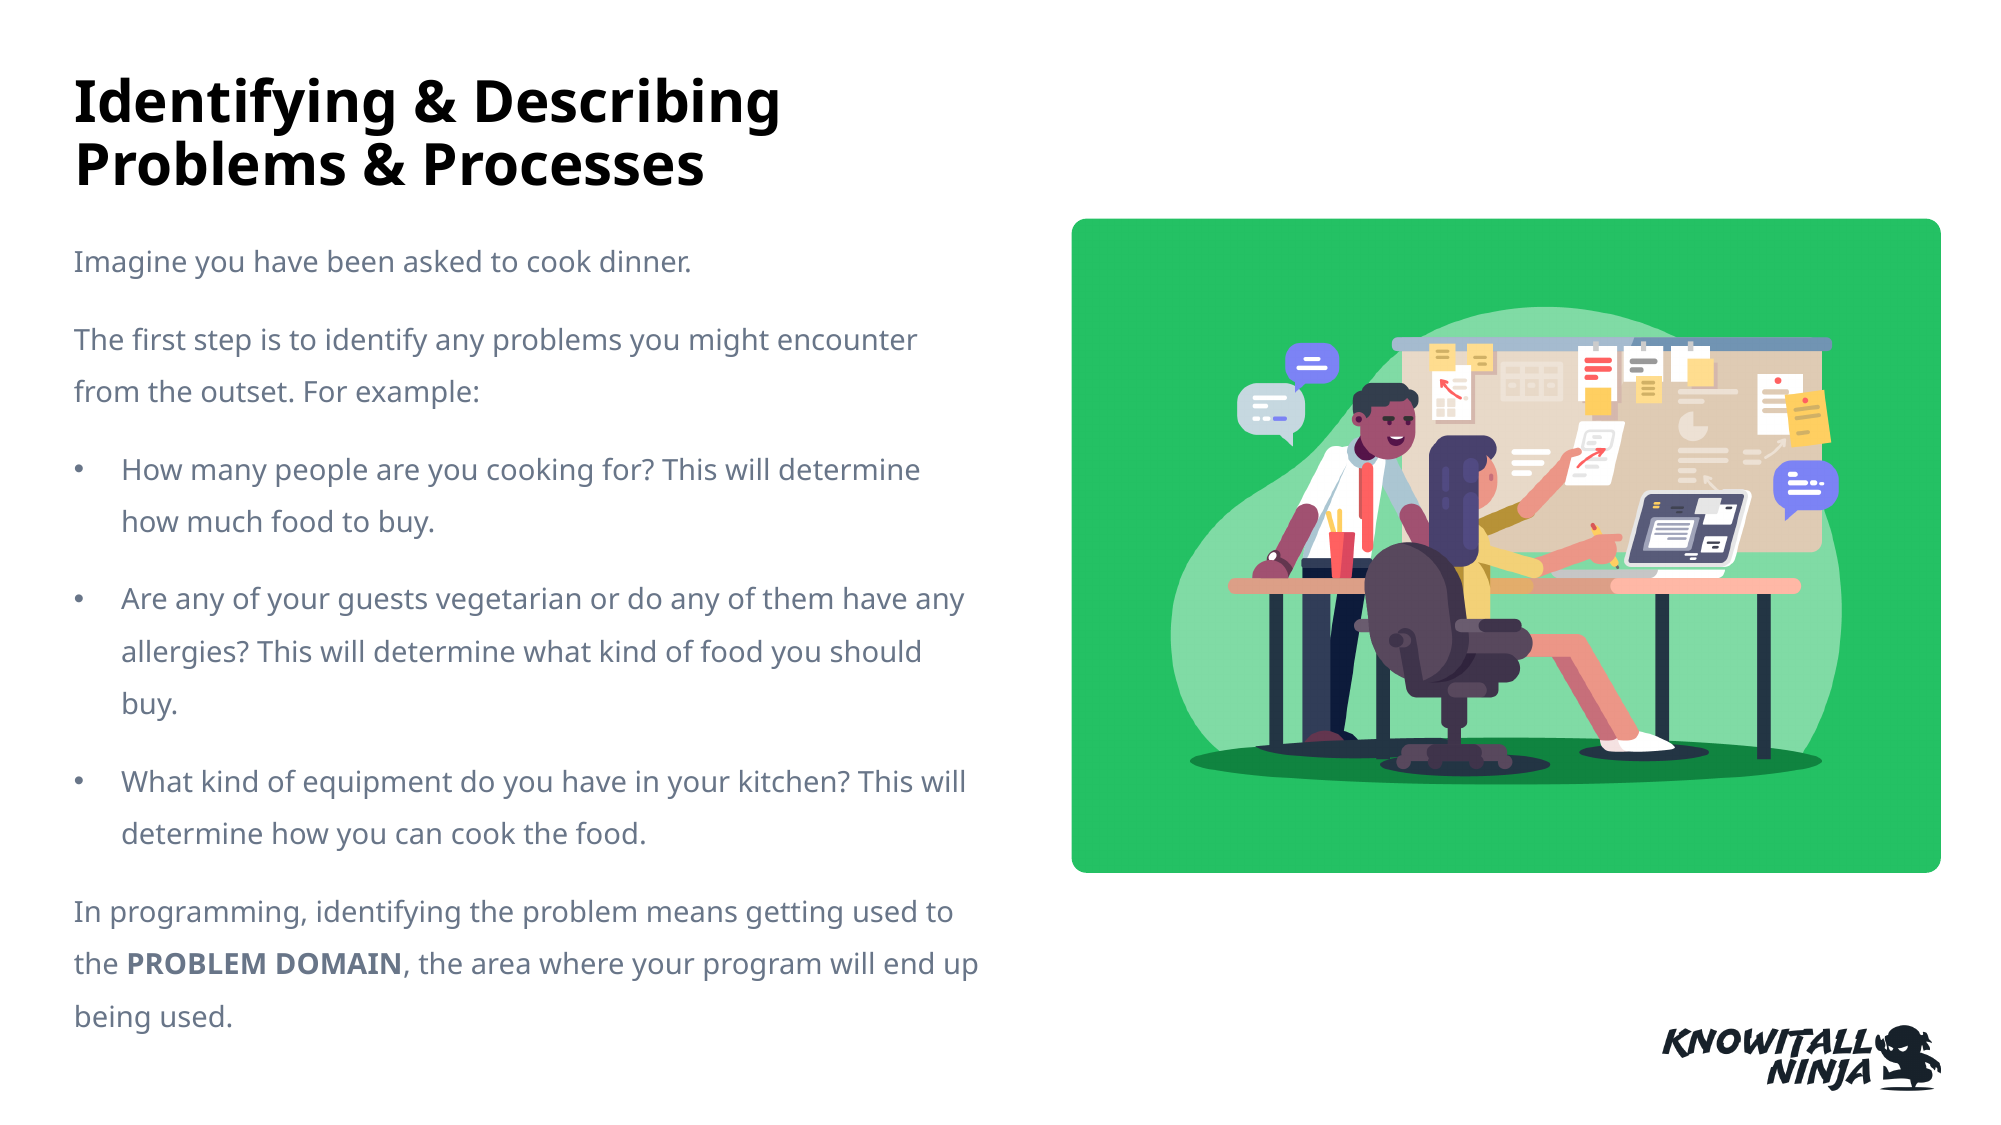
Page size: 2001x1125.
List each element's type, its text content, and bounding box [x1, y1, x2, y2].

picture [1071, 218, 1942, 874]
title Identifying & Describing Problems & Processes [59, 117, 1000, 206]
picture [1662, 1025, 1941, 1091]
list Imagine you have been asked to cook dinner. The first step is to identify any problems you might encounter from the outset. For example: How many people are you cooking for? This will determine how much food to buy. Are any of your guests vegetarian or do any of them have any allergies? This will determine what kind of food you should buy. What kind of equipment do you have in your kitchen? This will determine how you can cook the food. In programming, identifying the problem means getting used to the PROBLEM DOMAIN, the area where your program will end up being used. [59, 218, 1000, 1091]
